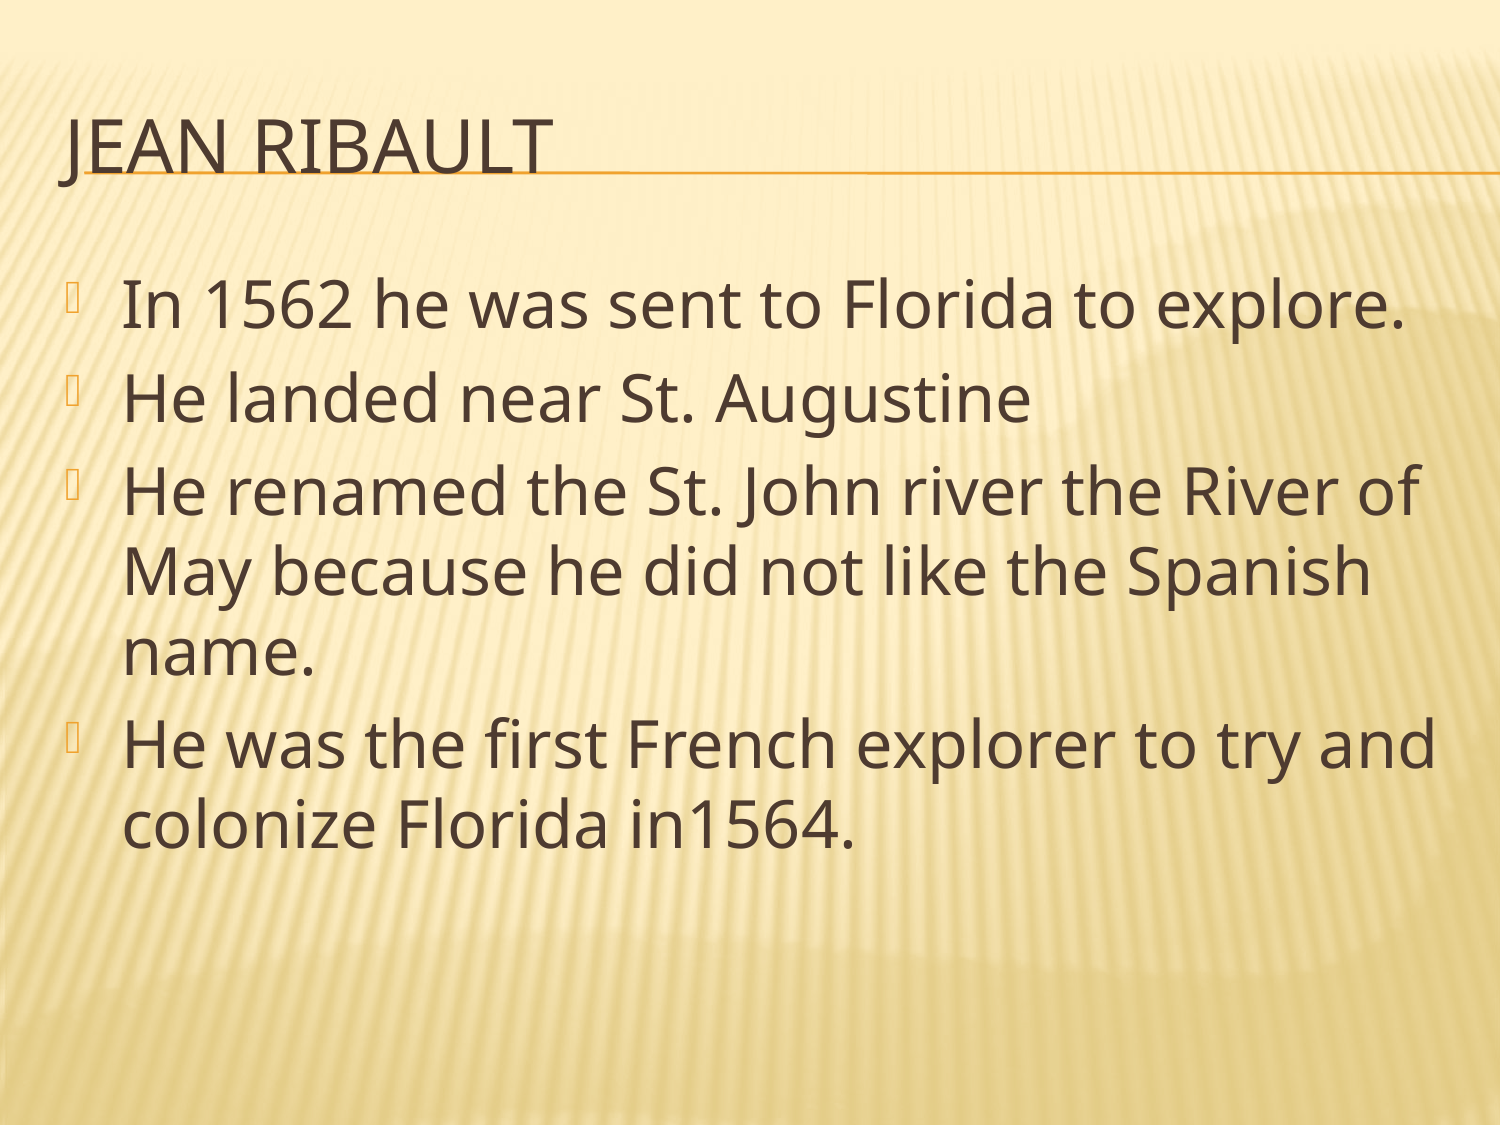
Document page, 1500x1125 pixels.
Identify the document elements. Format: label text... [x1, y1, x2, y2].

list In 1562 he was sent to Florida to explore. He landed near St. Augustine He renamed the St. John river the River of May because he did not like the Spanish name. He was the first French explorer to try and colonize Florida in1564. [50, 254, 1475, 998]
title Jean Ribault [50, 75, 1475, 213]
